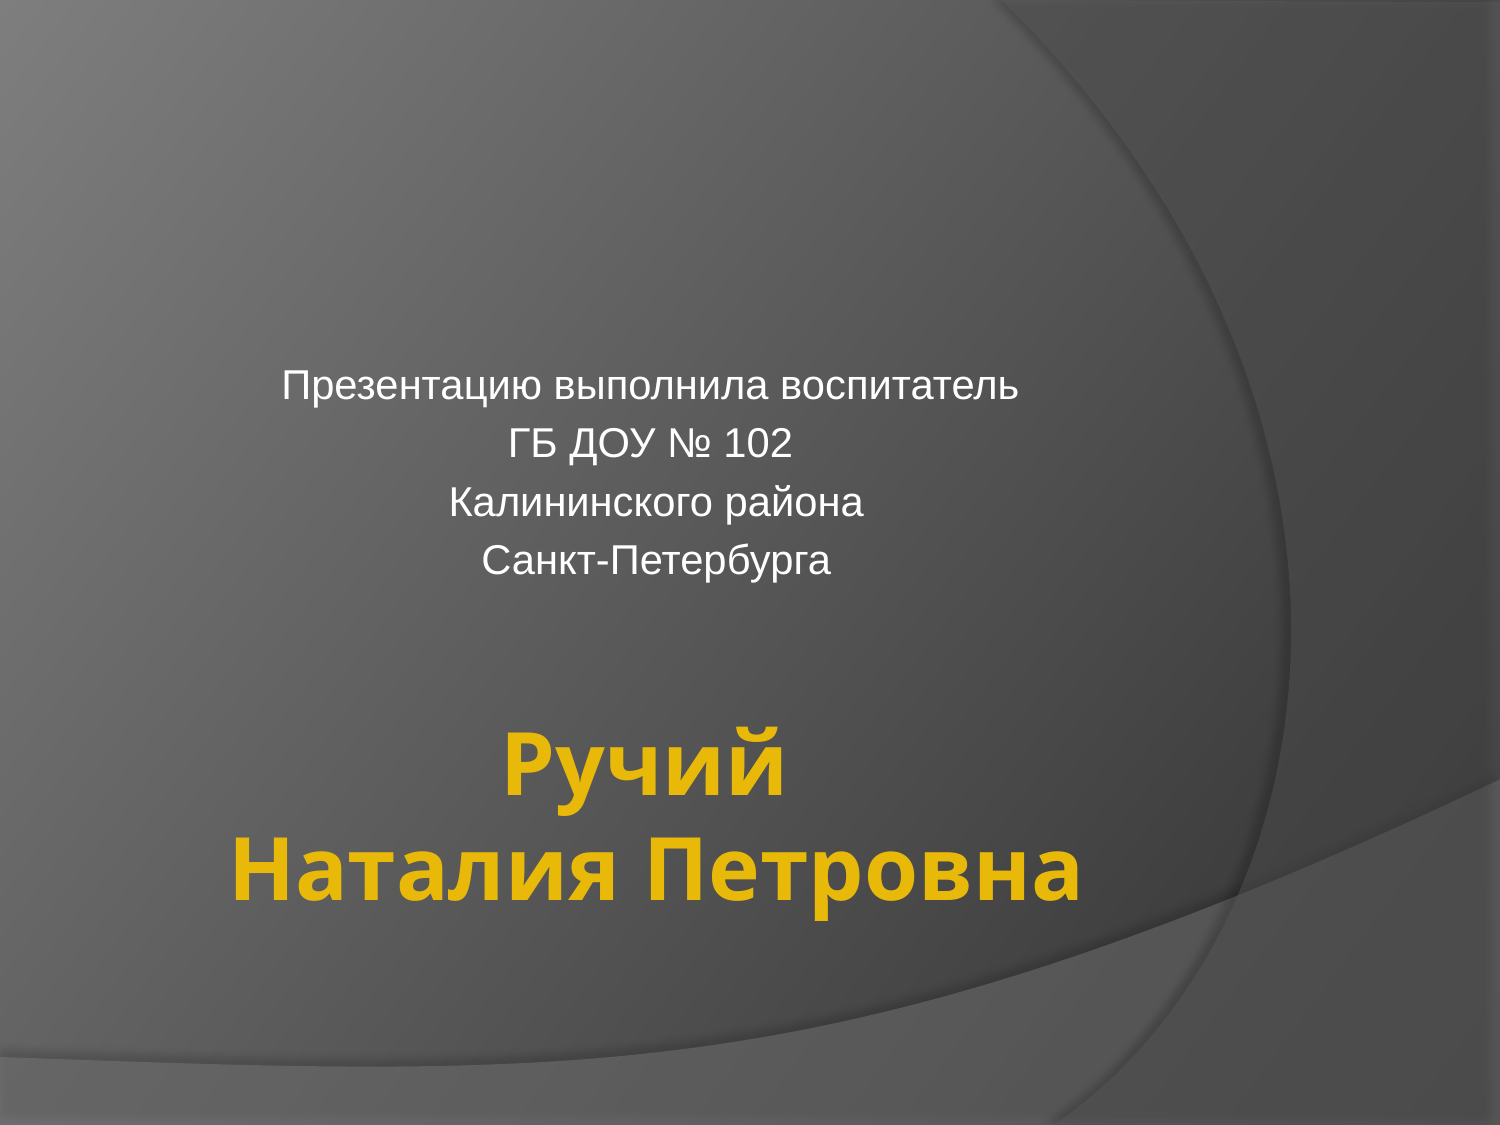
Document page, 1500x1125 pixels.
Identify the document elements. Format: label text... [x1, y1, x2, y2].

list Презентацию выполнила воспитатель ГБ ДОУ № 102 Калининского района Санкт-Петербурга [112, 327, 1201, 584]
title Ручий Наталия Петровна [112, 707, 1201, 1008]
